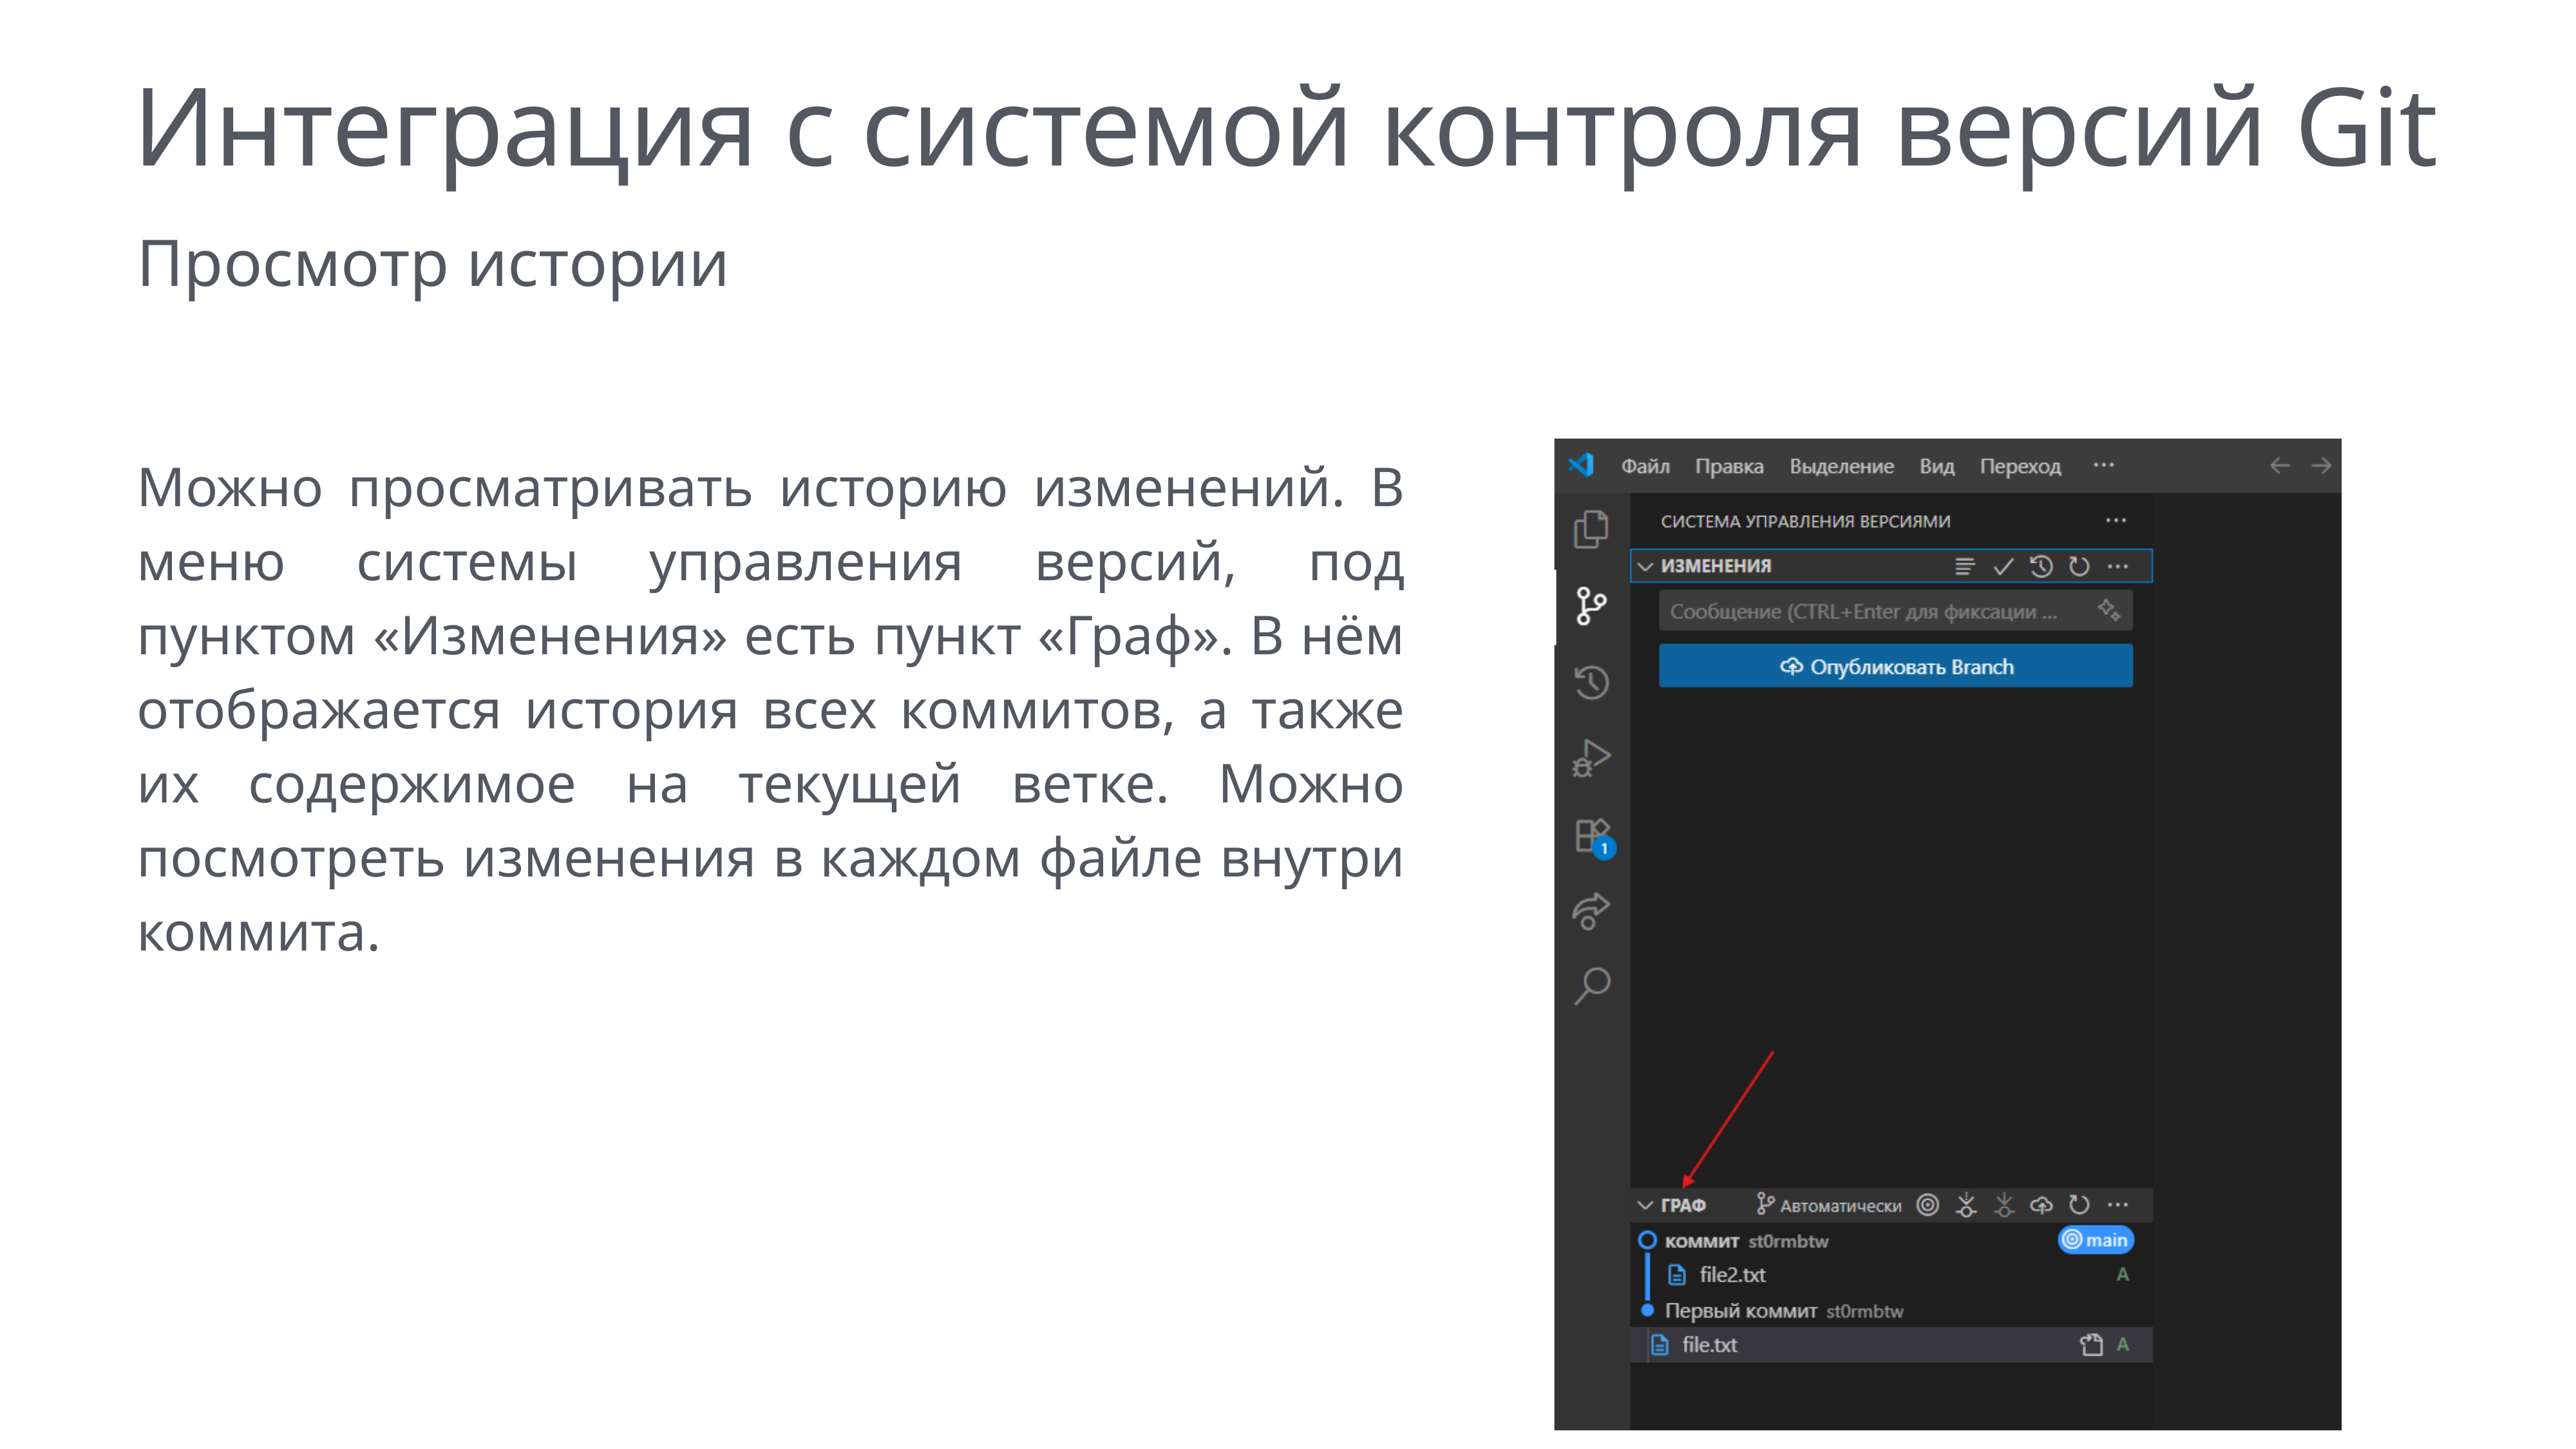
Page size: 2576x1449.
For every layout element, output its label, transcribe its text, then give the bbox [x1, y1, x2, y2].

title Интеграция с системой контроля версий Git [127, 66, 2449, 205]
text_box Можно просматривать историю изменений. В меню системы управления версий, под пунктом «Изменения» есть пункт «Граф». В нём отображается история всех коммитов, а также их содержимое на текущей ветке. Можно посмотреть изменения в каждом файле внутри коммита. [127, 438, 1416, 967]
picture [1554, 438, 2342, 1430]
text_box Просмотр истории [127, 205, 2449, 305]
